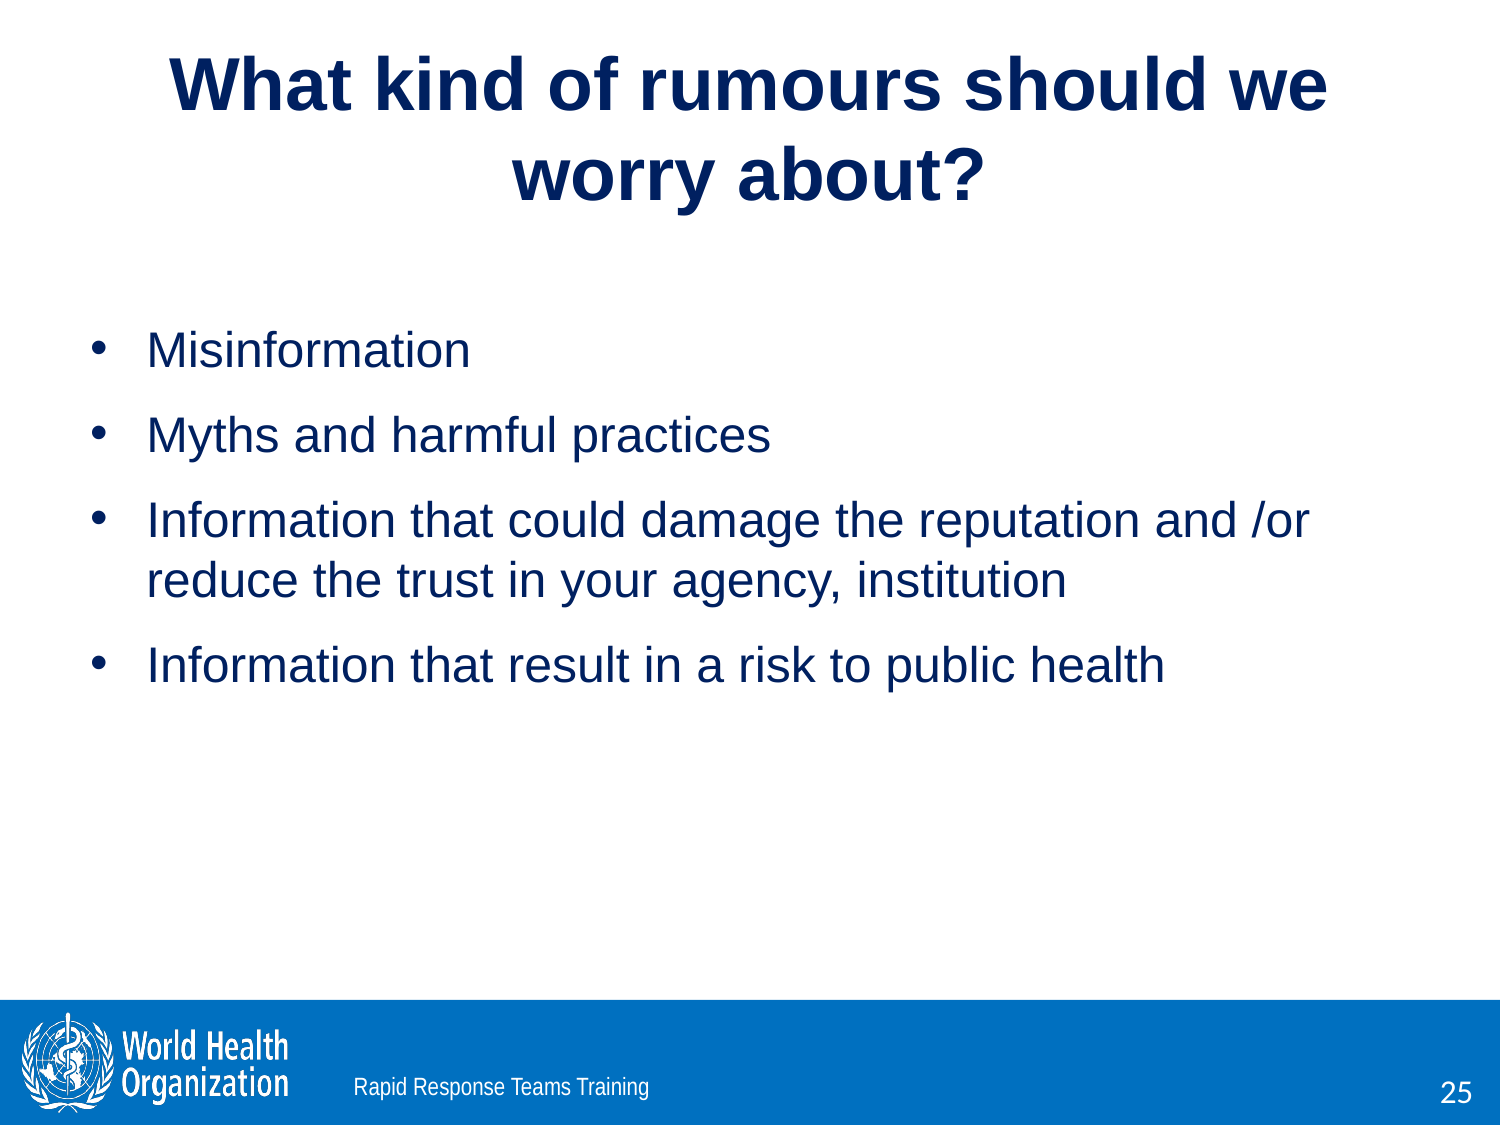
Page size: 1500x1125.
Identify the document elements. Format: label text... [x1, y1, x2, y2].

list Misinformation Myths and harmful practices Information that could damage the reputation and /or reduce the trust in your agency, institution Information that result in a risk to public health [75, 309, 1425, 823]
title What kind of rumours should we worry about? [75, 42, 1425, 209]
picture [21, 1012, 288, 1113]
